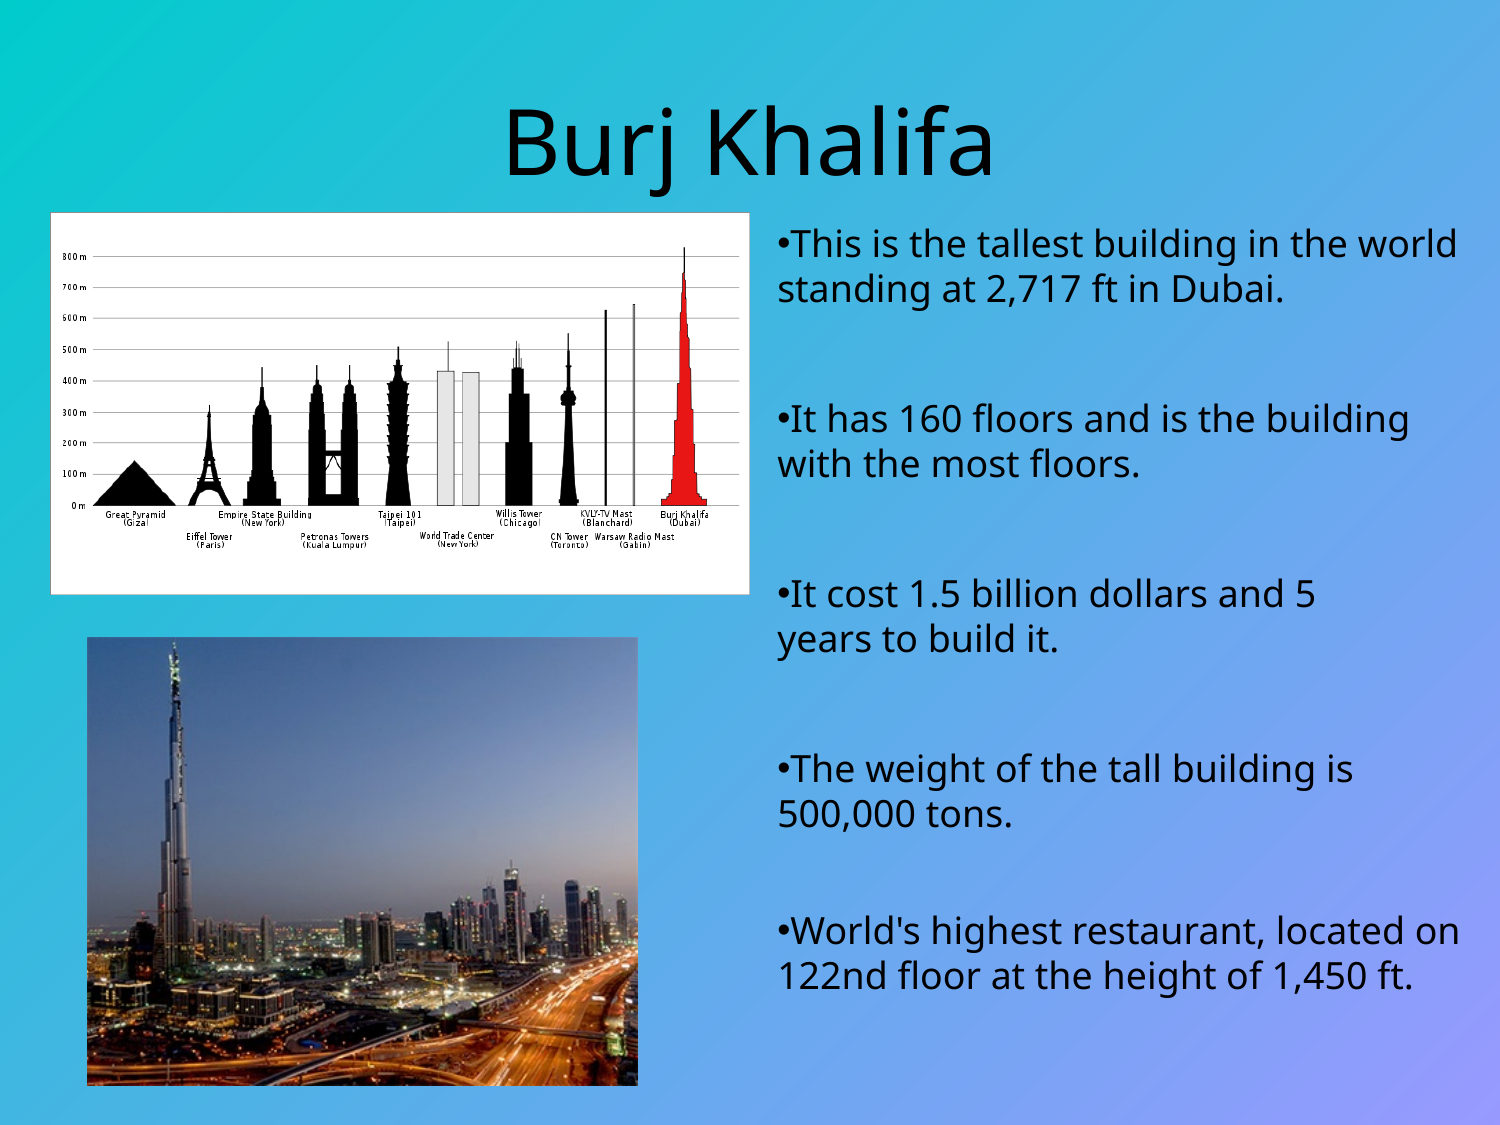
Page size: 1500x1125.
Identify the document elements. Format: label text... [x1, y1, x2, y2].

title Burj Khalifa [75, 45, 1425, 233]
text_box [37, 549, 45, 611]
text_box This is the tallest building in the world standing at 2,717 ft in Dubai. [762, 212, 1500, 318]
picture [87, 637, 638, 1086]
picture [49, 212, 751, 595]
text_box It has 160 floors and is the building with the most floors. [762, 387, 1450, 493]
text_box World's highest restaurant, located on 122nd floor at the height of 1,450 ft. [762, 899, 1500, 1005]
text_box The weight of the tall building is 500,000 tons. [762, 737, 1438, 843]
text_box It cost 1.5 billion dollars and 5 years to build it. [762, 562, 1425, 668]
